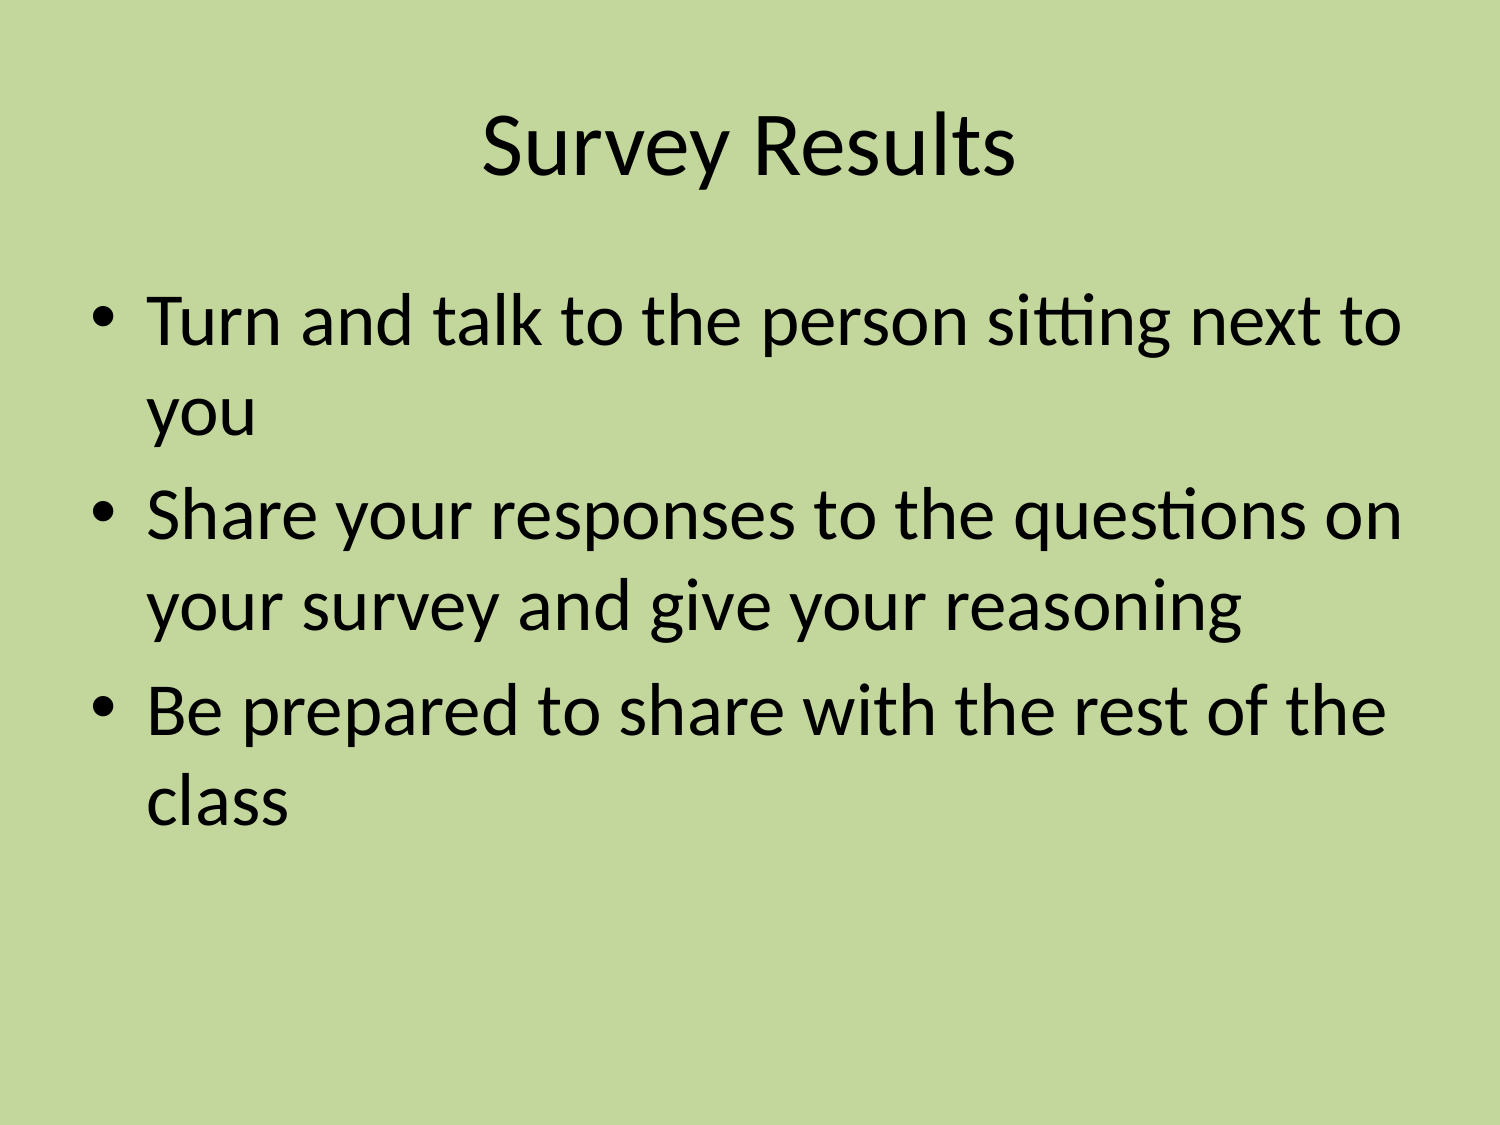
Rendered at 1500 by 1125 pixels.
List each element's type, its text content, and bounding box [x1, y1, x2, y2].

title Survey Results [75, 45, 1425, 233]
list Turn and talk to the person sitting next to you Share your responses to the questions on your survey and give your reasoning Be prepared to share with the rest of the class [75, 262, 1425, 1005]
